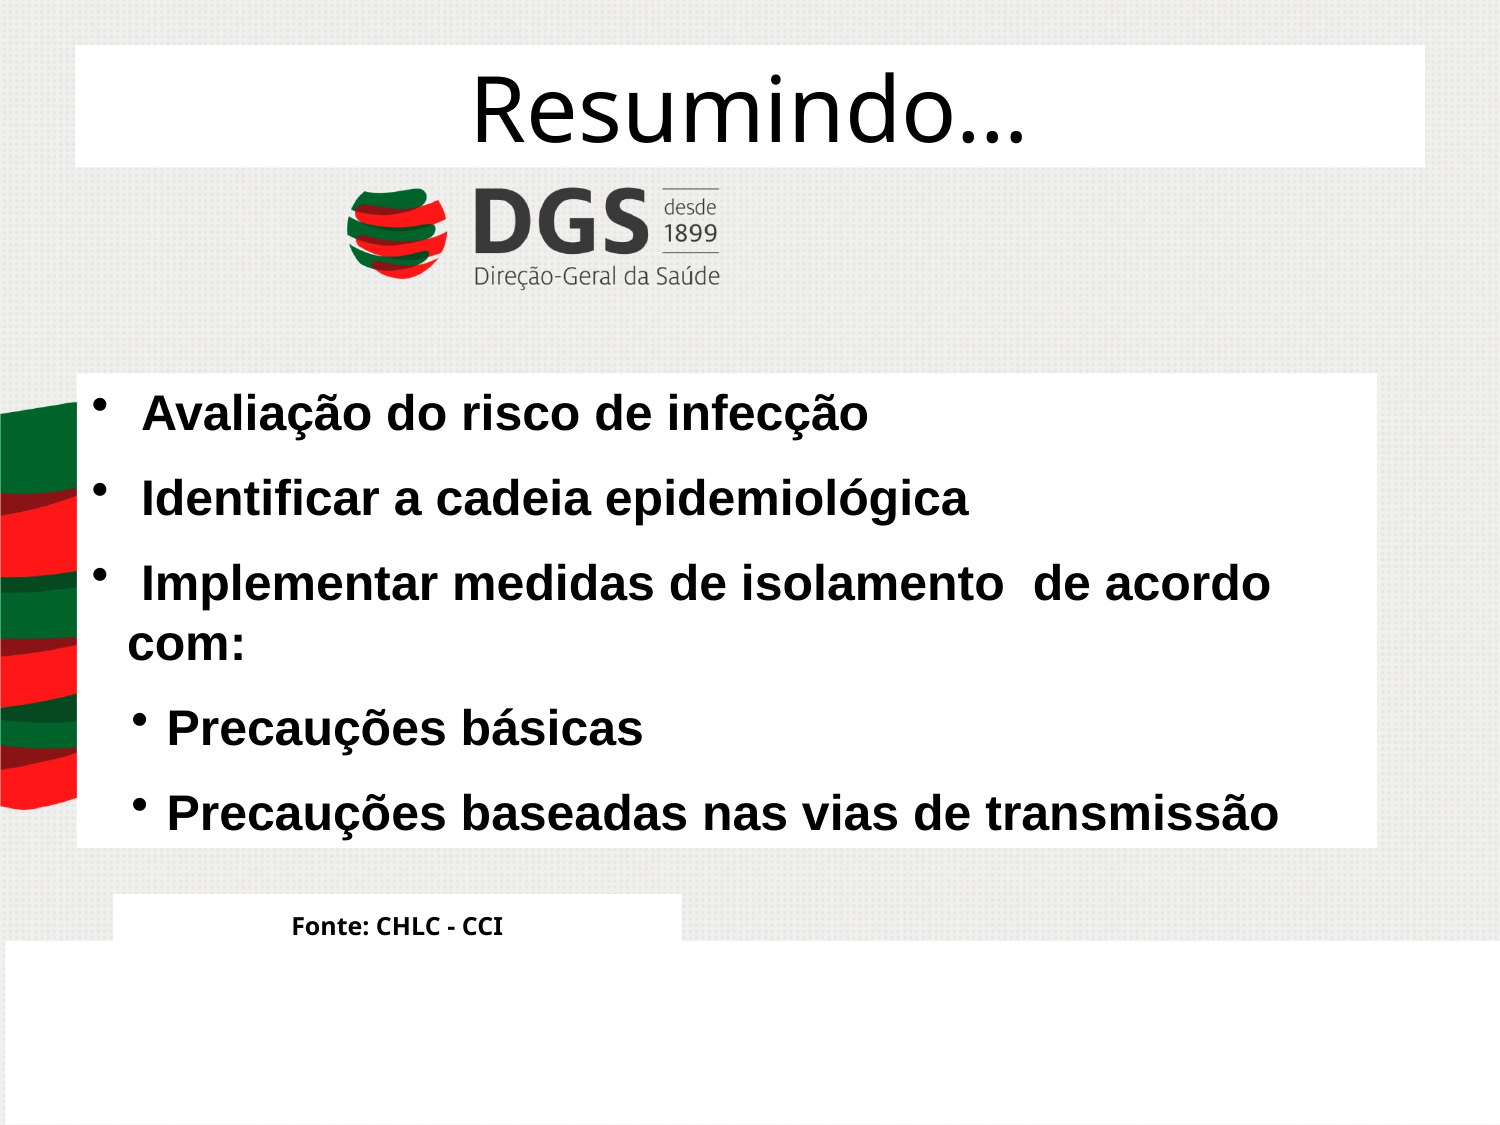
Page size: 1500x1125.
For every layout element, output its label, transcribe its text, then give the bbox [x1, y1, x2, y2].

picture [0, 0, 1500, 1125]
text_box Avaliação do risco de infecção Identificar a cadeia epidemiológica Implementar medidas de isolamento de acordo com: Precauções básicas Precauções baseadas nas vias de transmissão [76, 373, 1378, 849]
text_box Fonte: CHLC - CCI [111, 892, 684, 958]
title Resumindo… [74, 44, 1426, 168]
